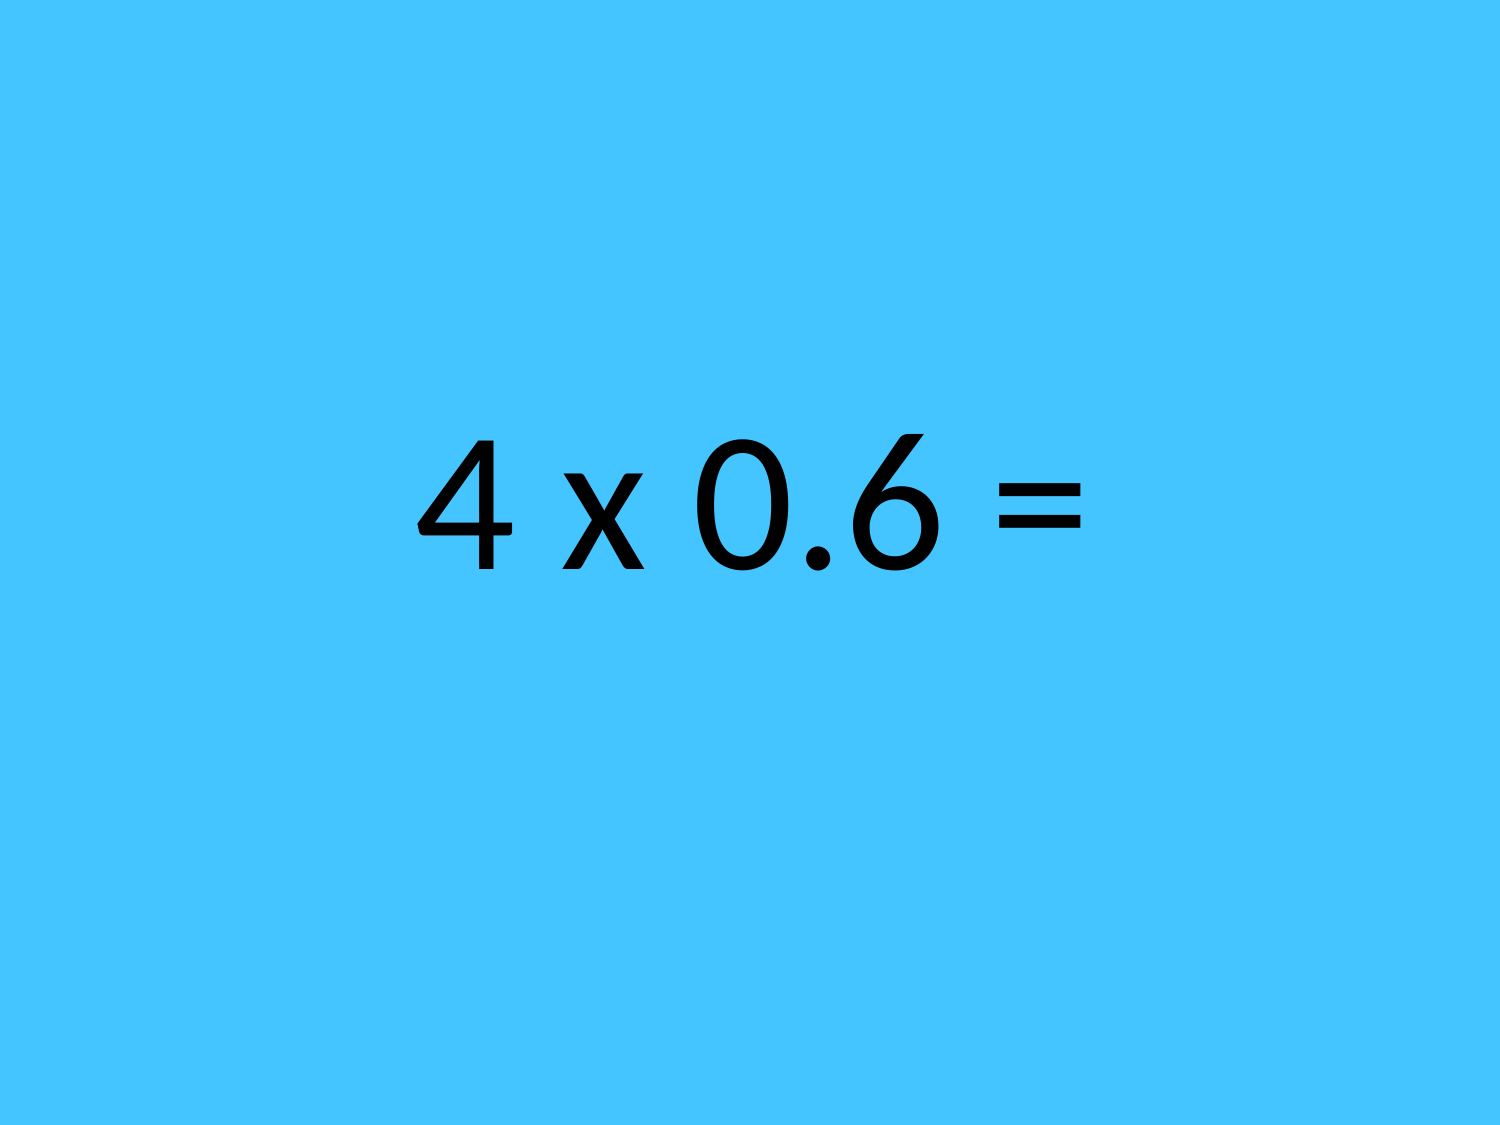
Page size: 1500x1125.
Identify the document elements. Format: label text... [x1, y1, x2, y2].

text_box 4 x 0.6 = [399, 362, 1238, 618]
